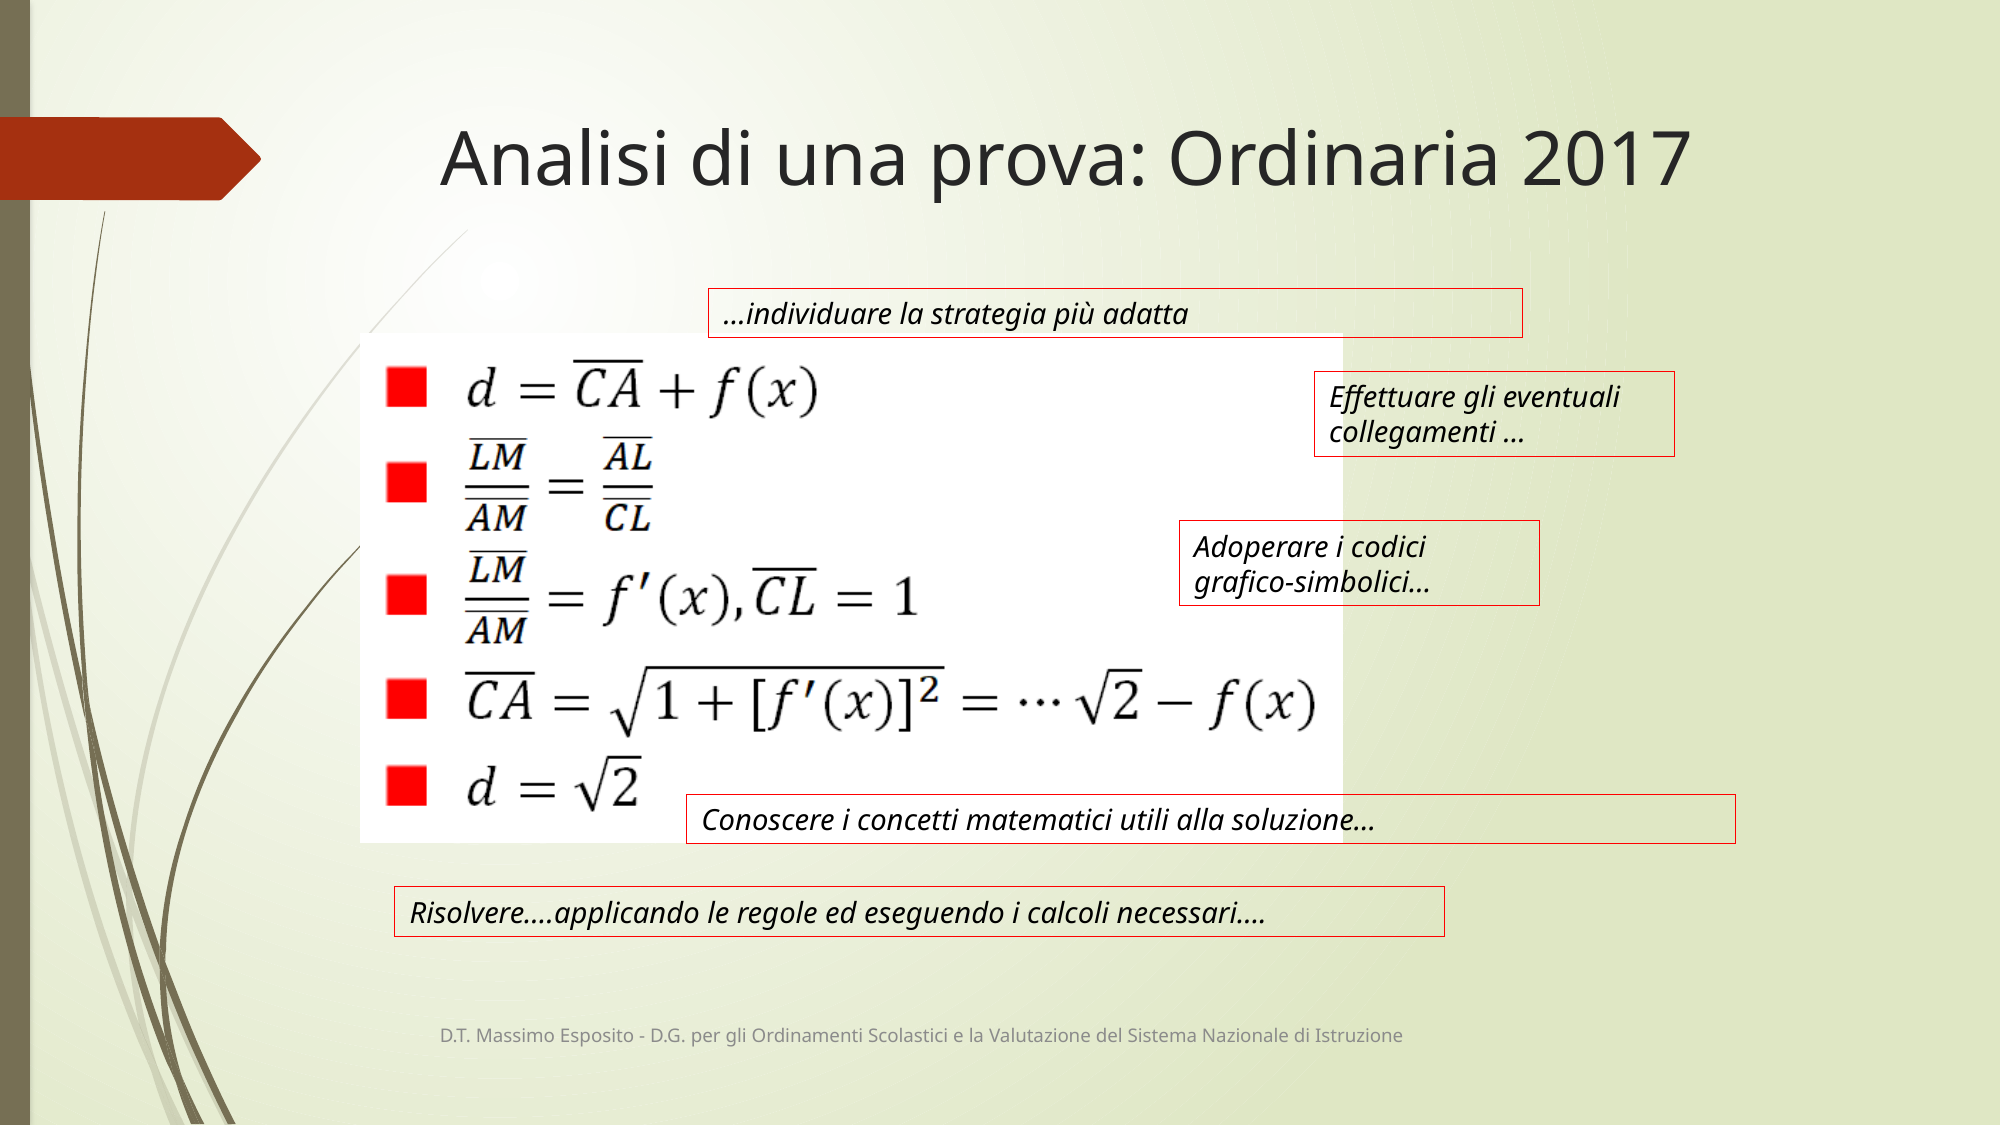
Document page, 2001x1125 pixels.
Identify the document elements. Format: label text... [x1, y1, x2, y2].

text_box Effettuare gli eventuali collegamenti … [1346, 371, 1675, 457]
picture [359, 333, 1343, 843]
text_box Adoperare i codici grafico-simbolici… [1346, 520, 1540, 606]
text_box Conoscere i concetti matematici utili alla soluzione… [1346, 794, 1736, 844]
title Analisi di una prova: Ordinaria 2017 [425, 102, 1888, 231]
footer D.T. Massimo Esposito - D.G. per gli Ordinamenti Scolastici e la Valutazione del Sistema Nazionale di Istruzione [424, 1006, 1675, 1067]
text_box …individuare la strategia più adatta [708, 288, 1523, 338]
text_box Risolvere….applicando le regole ed eseguendo i calcoli necessari…. [394, 886, 1445, 937]
